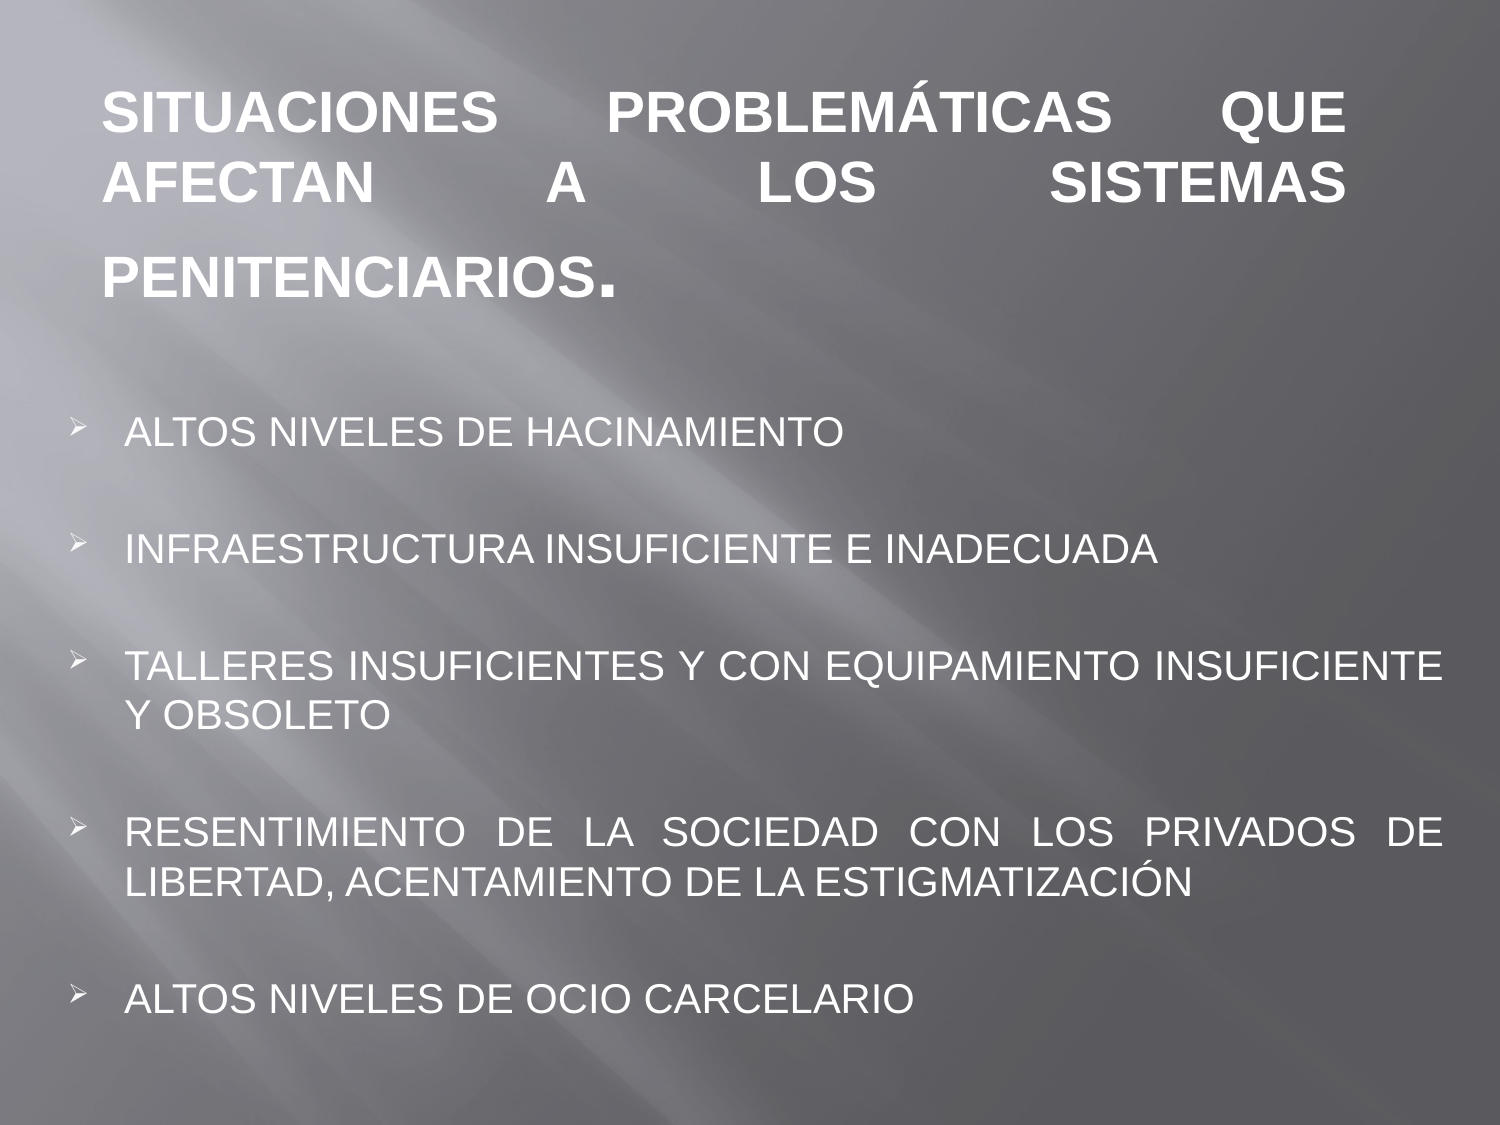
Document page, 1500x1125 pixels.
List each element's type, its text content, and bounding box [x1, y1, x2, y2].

title SITUACIONES PROBLEMÁTICAS QUE AFECTAN A LOS SISTEMAS PENITENCIARIOS. [86, 90, 1362, 315]
list ALTOS NIVELES DE HACINAMIENTO INFRAESTRUCTURA INSUFICIENTE E INADECUADA TALLERES INSUFICIENTES Y CON EQUIPAMIENTO INSUFICIENTE Y OBSOLETO RESENTIMIENTO DE LA SOCIEDAD CON LOS PRIVADOS DE LIBERTAD, ACENTAMIENTO DE LA ESTIGMATIZACIÓN ALTOS NIVELES DE OCIO CARCELARIO [53, 397, 1459, 1083]
